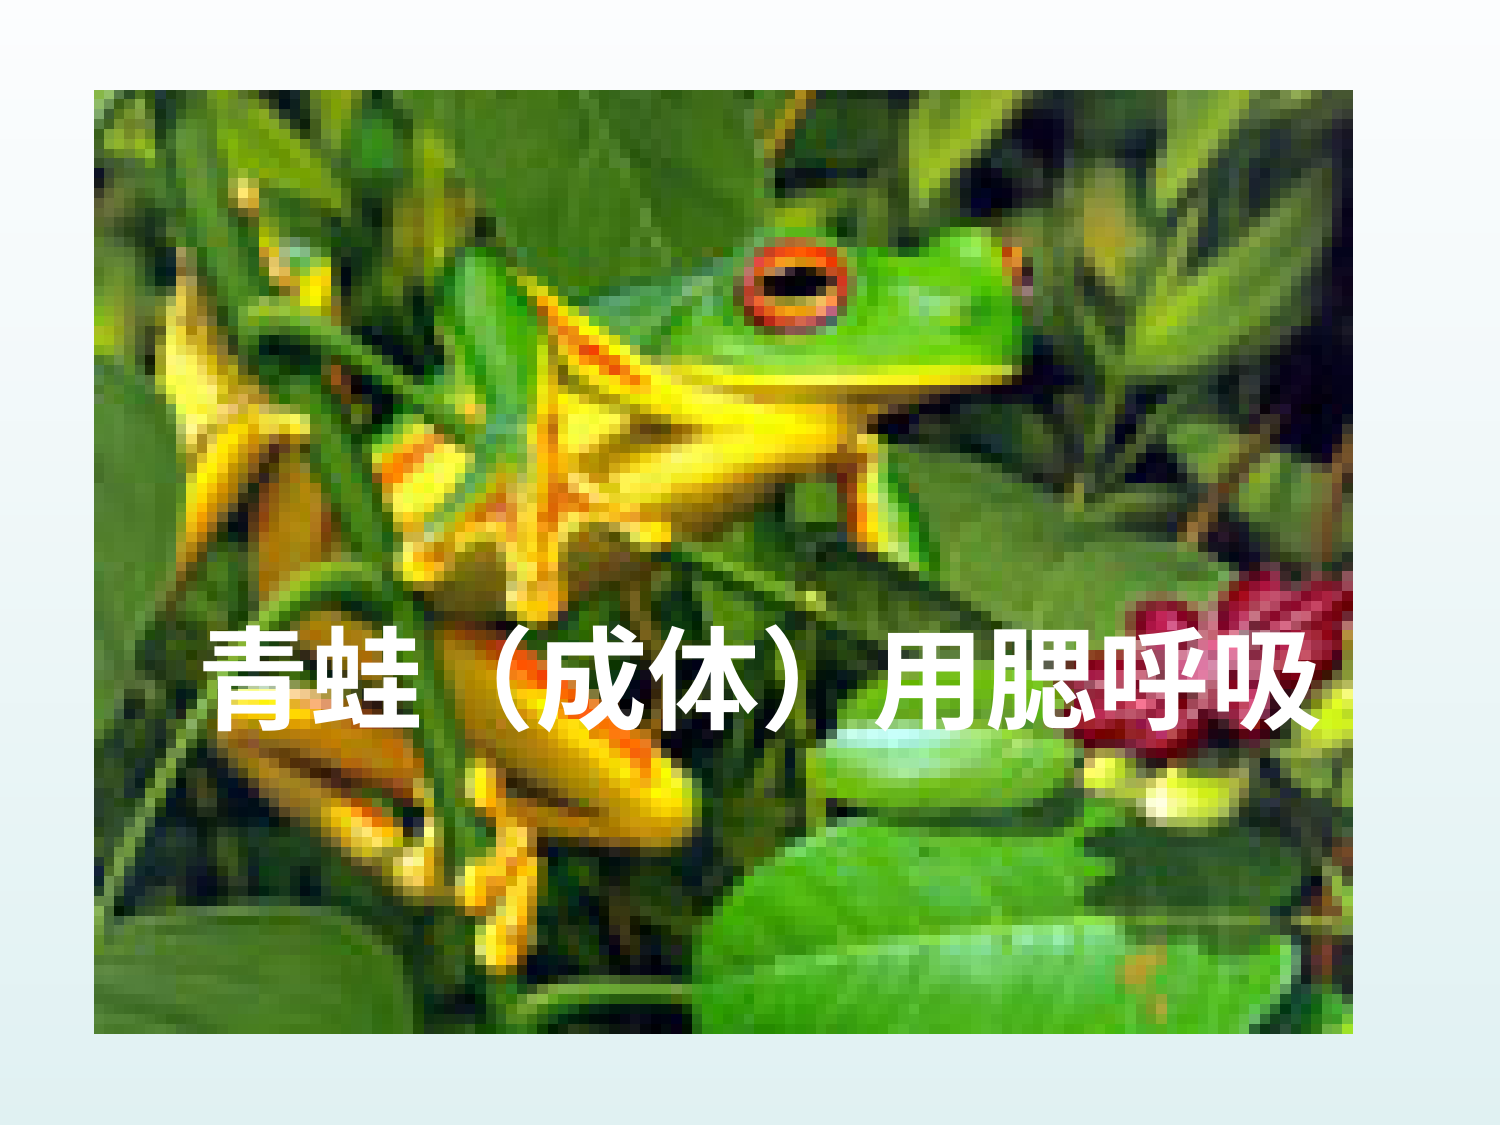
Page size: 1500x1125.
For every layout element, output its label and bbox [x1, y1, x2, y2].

list [94, 89, 1353, 1034]
